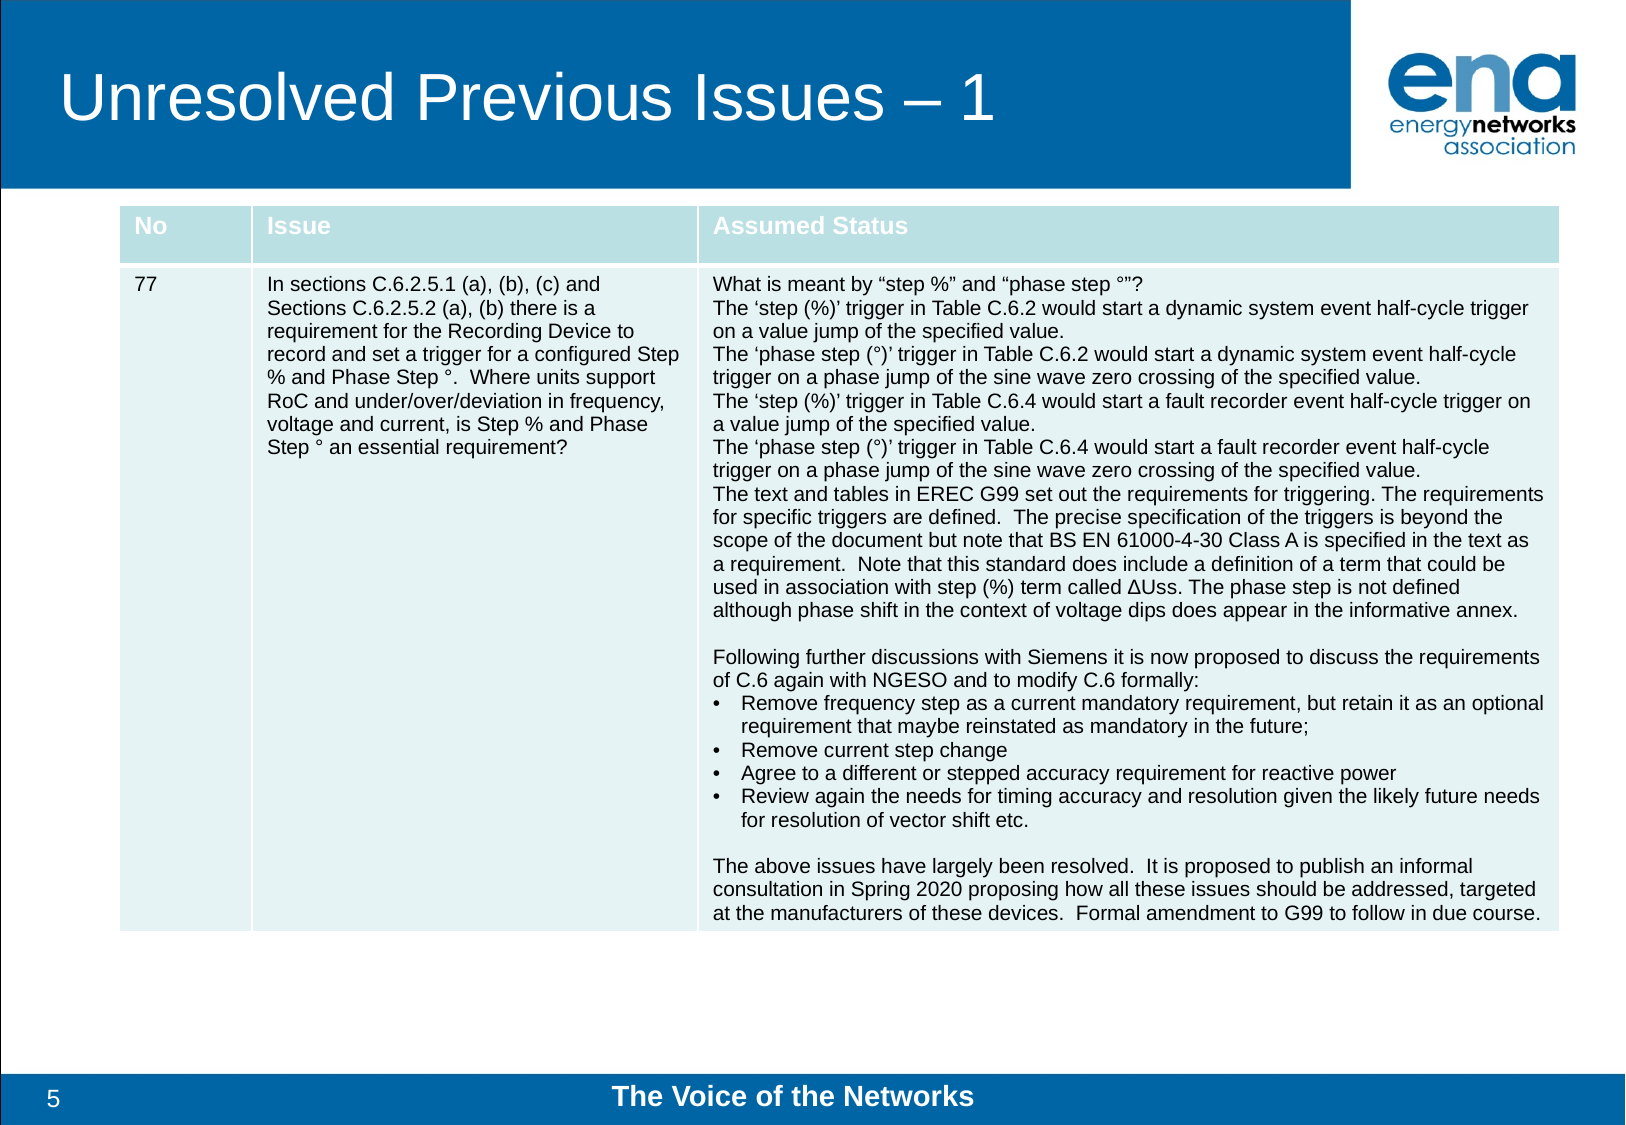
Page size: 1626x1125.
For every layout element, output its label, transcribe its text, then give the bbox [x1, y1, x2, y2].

table_cell In sections C.6.2.5.1 (a), (b), (c) and Sections C.6.2.5.2 (a), (b) there is a requirement for the Recording Device to record and set a trigger for a configured Step % and Phase Step °. Where units support RoC and under/over/deviation in frequency, voltage and current, is Step % and Phase Step ° an essential requirement? [253, 268, 697, 931]
table_header No [120, 206, 251, 263]
table_header Issue [253, 206, 697, 263]
table_cell What is meant by “step %” and “phase step °”? The ‘step (%)’ trigger in Table C.6.2 would start a dynamic system event half-cycle trigger on a value jump of the specified value. The ‘phase step (°)’ trigger in Table C.6.2 would start a dynamic system event half-cycle trigger on a phase jump of the sine wave zero crossing of the specified value. The ‘step (%)’ trigger in Table C.6.4 would start a fault recorder event half-cycle trigger on a value jump of the specified value. The ‘phase step (°)’ trigger in Table C.6.4 would start a fault recorder event half-cycle trigger on a phase jump of the sine wave zero crossing of the specified value. The text and tables in EREC G99 set out the requirements for triggering. The requirements for specific triggers are defined. The precise specification of the triggers is beyond the scope of the document but note that BS EN 61000-4-30 Class A is specified in the text as a requirement. Note that this standard does include a definition of a term that could be used in association with step (%) term called ΔUss. The phase step is not defined although phase shift in the context of voltage dips does appear in the informative annex. Following further discussions with Siemens it is now proposed to discuss the requirements of C.6 again with NGESO and to modify C.6 formally: Remove frequency step as a current mandatory requirement, but retain it as an optional requirement that maybe reinstated as mandatory in the future; Remove current step change Agree to a different or stepped accuracy requirement for reactive power Review again the needs for timing accuracy and resolution given the likely future needs for resolution of vector shift etc. The above issues have largely been resolved. It is proposed to publish an informal consultation in Spring 2020 proposing how all these issues should be addressed, targeted at the manufacturers of these devices. Formal amendment to G99 to follow in due course. [699, 268, 1559, 931]
table_cell 77 [120, 268, 251, 931]
picture [0, 0, 1625, 1125]
table_header Assumed Status [699, 206, 1559, 263]
title Unresolved Previous Issues – 1 [44, 34, 1312, 153]
